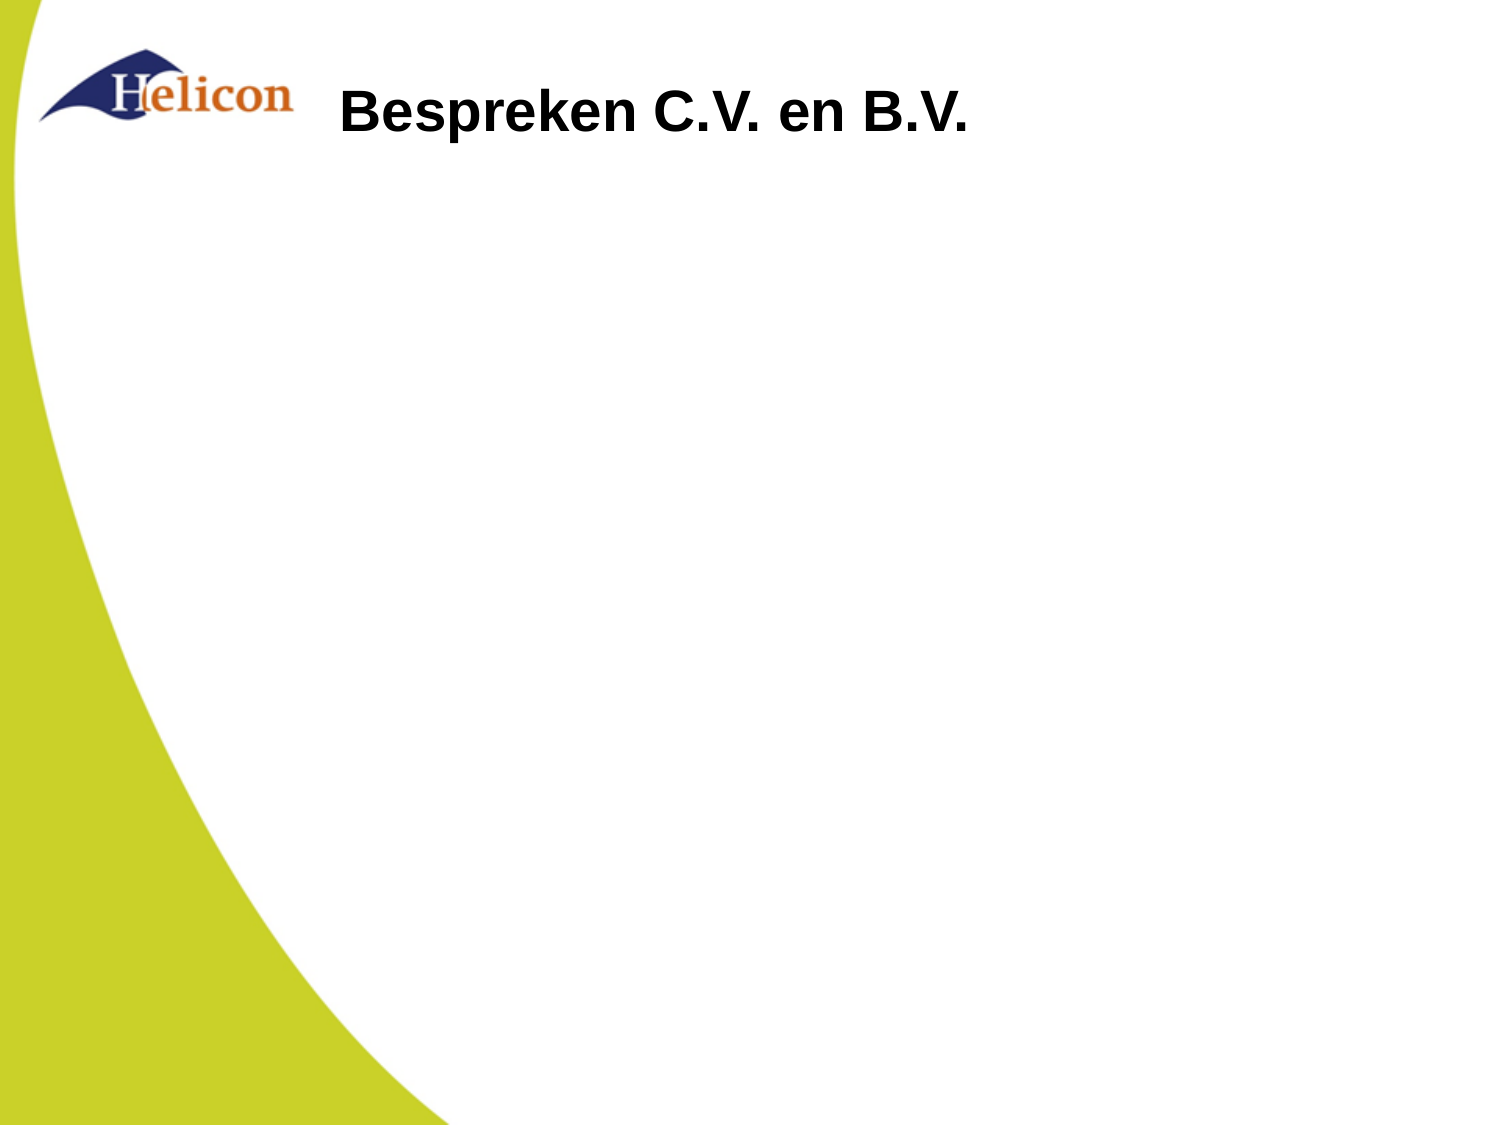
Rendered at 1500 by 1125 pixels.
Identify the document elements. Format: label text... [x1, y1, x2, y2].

title Bespreken C.V. en B.V. [324, 54, 1415, 161]
picture [0, 0, 1500, 1125]
